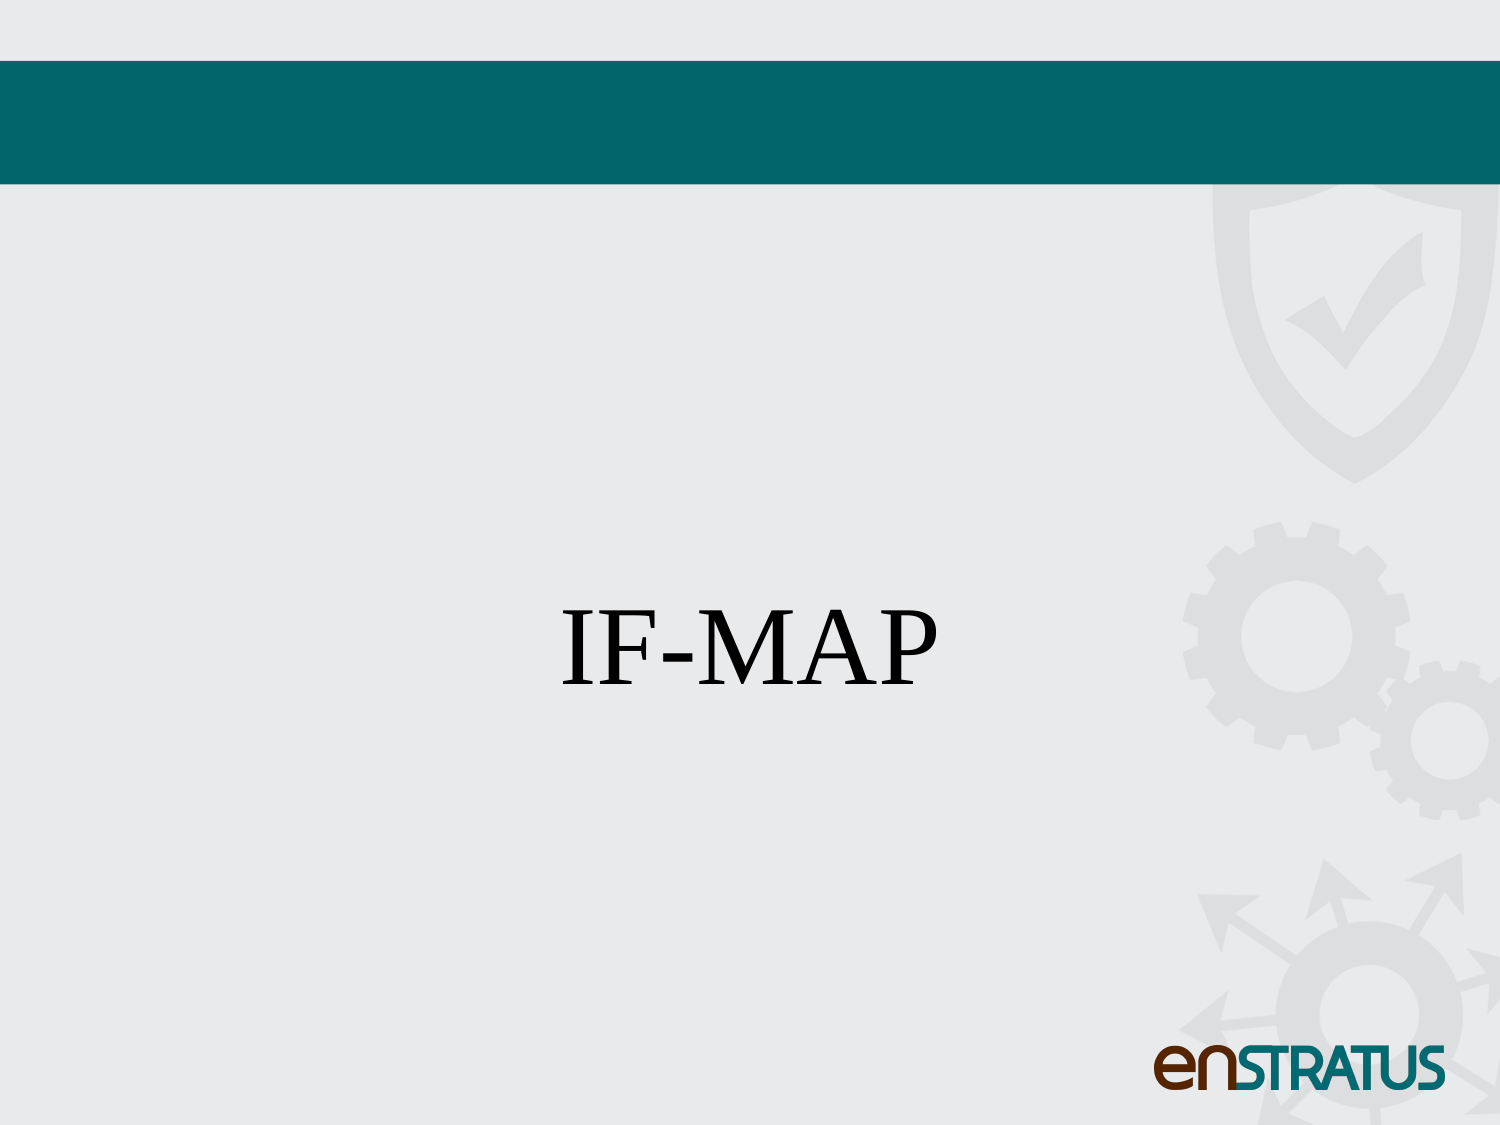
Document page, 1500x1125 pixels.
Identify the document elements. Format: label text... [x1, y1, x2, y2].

picture [0, 185, 1500, 1125]
list IF-MAP [65, 234, 1435, 1046]
picture [0, 0, 1500, 60]
